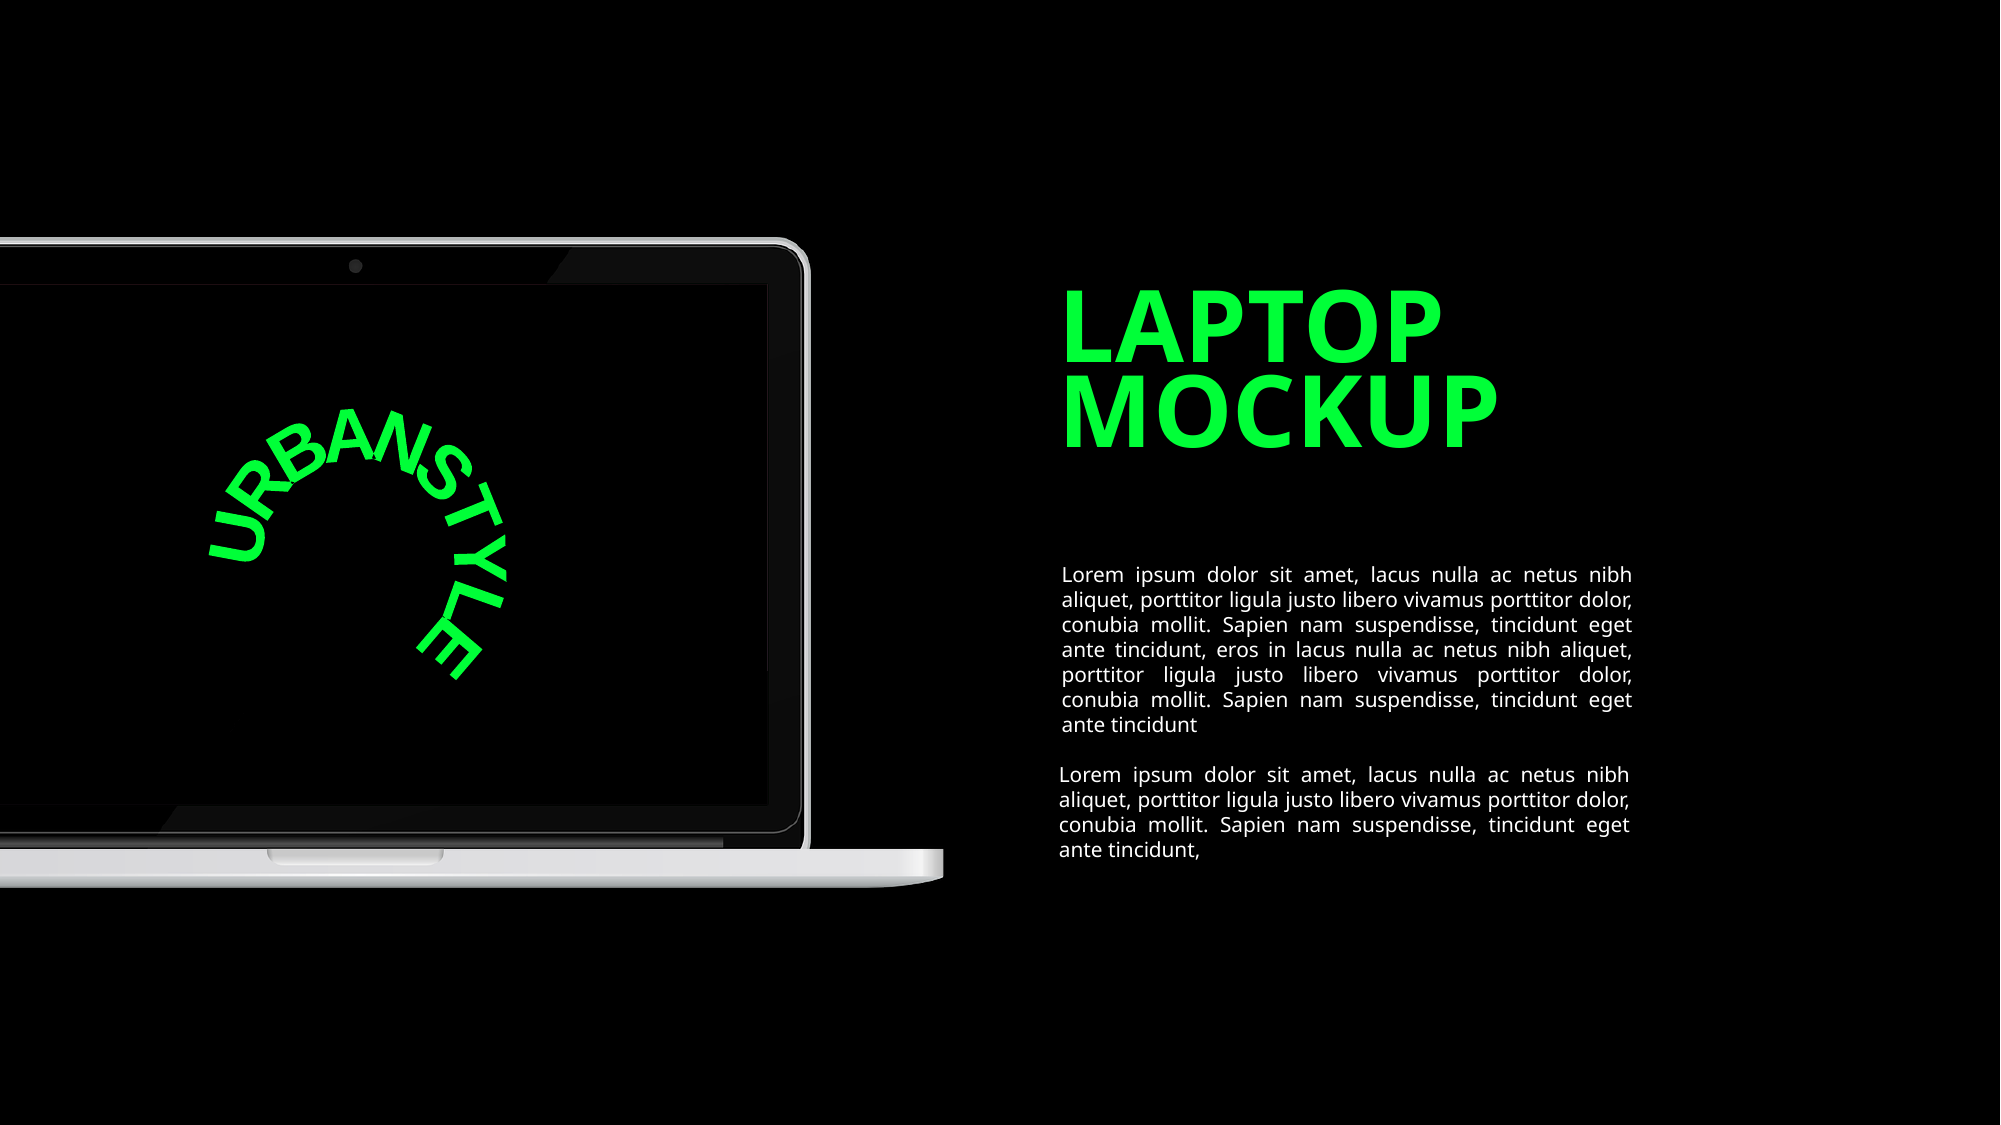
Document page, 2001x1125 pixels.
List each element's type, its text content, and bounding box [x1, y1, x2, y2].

text_box Lorem ipsum dolor sit amet, lacus nulla ac netus nibh aliquet, porttitor ligula justo libero vivamus porttitor dolor, conubia mollit. Sapien nam suspendisse, tincidunt eget ante tincidunt, [1044, 754, 1645, 870]
picture [0, 237, 944, 888]
text_box MOCKUP [1044, 340, 1959, 475]
text_box LAPTOP [1044, 255, 1817, 340]
text_box Lorem ipsum dolor sit amet, lacus nulla ac netus nibh aliquet, porttitor ligula justo libero vivamus porttitor dolor, conubia mollit. Sapien nam suspendisse, tincidunt eget ante tincidunt, eros in lacus nulla ac netus nibh aliquet, porttitor ligula justo libero vivamus porttitor dolor, conubia mollit. Sapien nam suspendisse, tincidunt eget ante tincidunt [1046, 554, 1648, 744]
